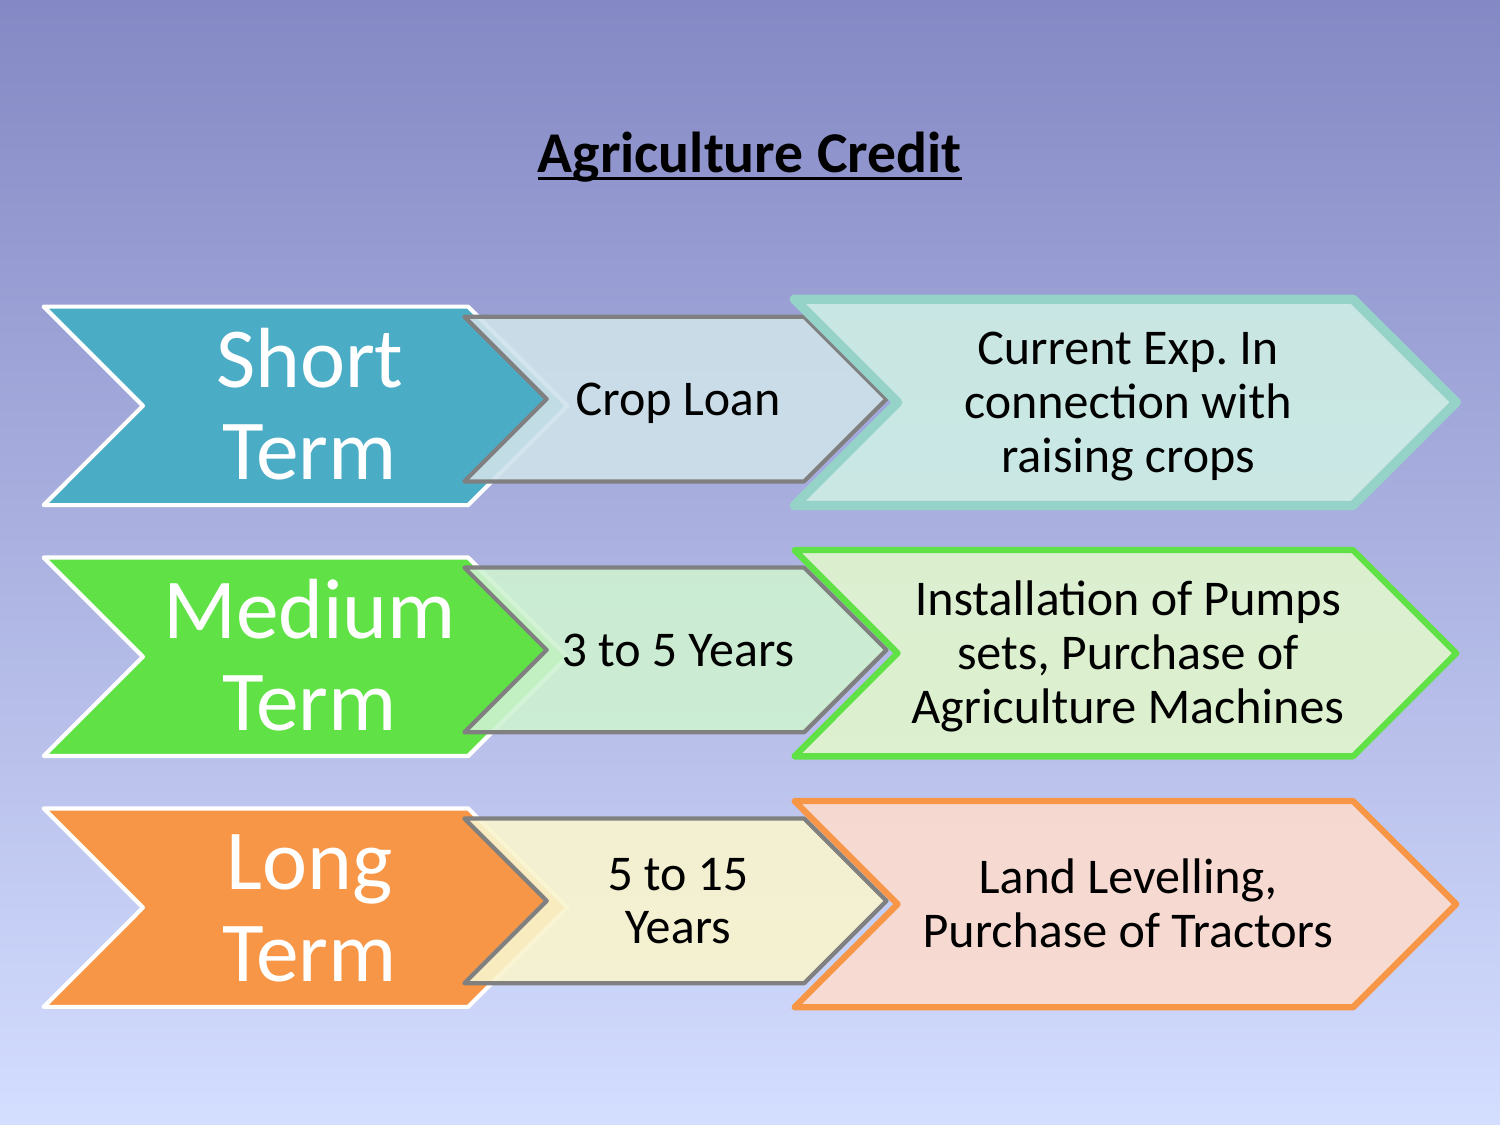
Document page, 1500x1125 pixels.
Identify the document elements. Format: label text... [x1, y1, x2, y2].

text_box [43, 274, 1457, 1026]
title Agriculture Credit [75, 37, 1425, 193]
